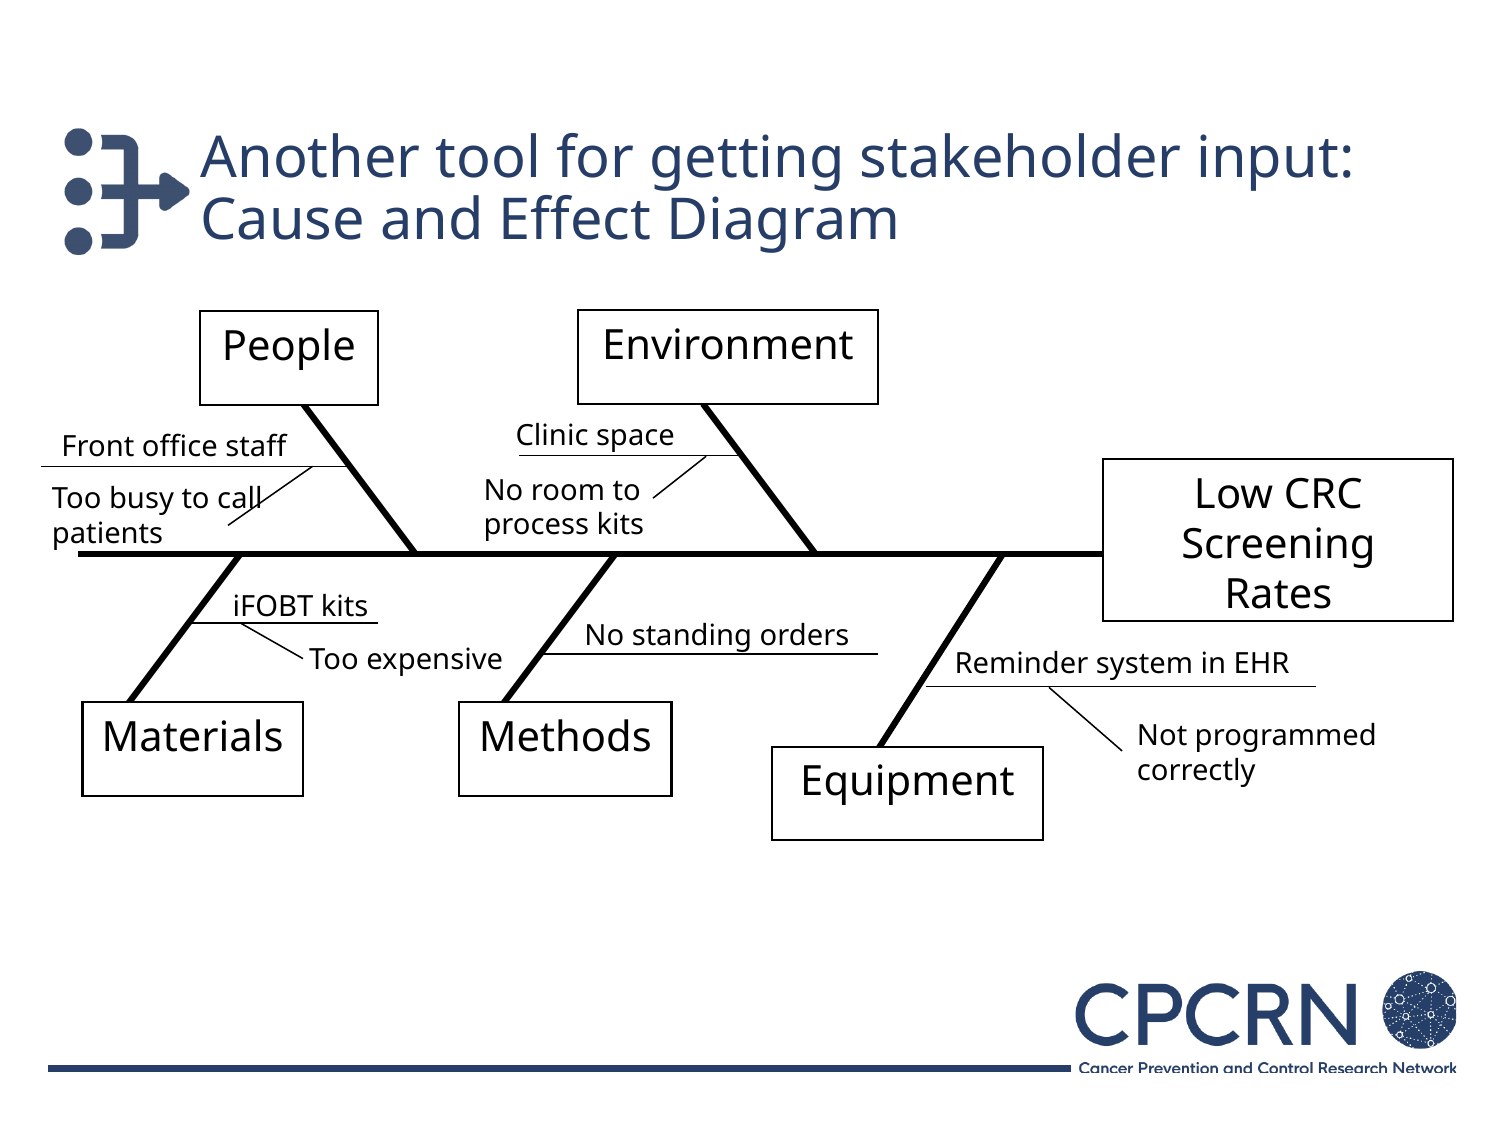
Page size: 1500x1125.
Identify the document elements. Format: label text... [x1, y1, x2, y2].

title Another tool for getting stakeholder input: Cause and Effect Diagram [185, 103, 1397, 278]
text_box Too expensive [294, 632, 502, 683]
text_box Reminder system in EHR [1004, 637, 1358, 687]
text_box Too busy to call patients [37, 471, 285, 557]
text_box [127, 553, 241, 704]
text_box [227, 466, 313, 526]
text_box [703, 403, 816, 554]
picture [59, 124, 194, 259]
text_box No standing orders [616, 609, 877, 653]
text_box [240, 622, 303, 659]
text_box Not programmed correctly [1122, 708, 1438, 794]
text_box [502, 553, 616, 704]
text_box No standing orders [616, 655, 877, 659]
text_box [303, 403, 416, 554]
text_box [1049, 687, 1123, 752]
text_box People [199, 310, 379, 406]
text_box iFOBT kits [241, 579, 433, 630]
text_box Equipment [771, 746, 1044, 841]
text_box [877, 553, 1004, 750]
text_box Materials [81, 701, 304, 797]
text_box Methods [458, 701, 673, 797]
text_box Front office staff [46, 419, 303, 466]
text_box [652, 456, 707, 499]
text_box No room to process kits [468, 463, 703, 548]
text_box Environment [577, 309, 879, 405]
text_box Clinic space [500, 408, 703, 459]
text_box Low CRC Screening Rates [1102, 458, 1454, 622]
